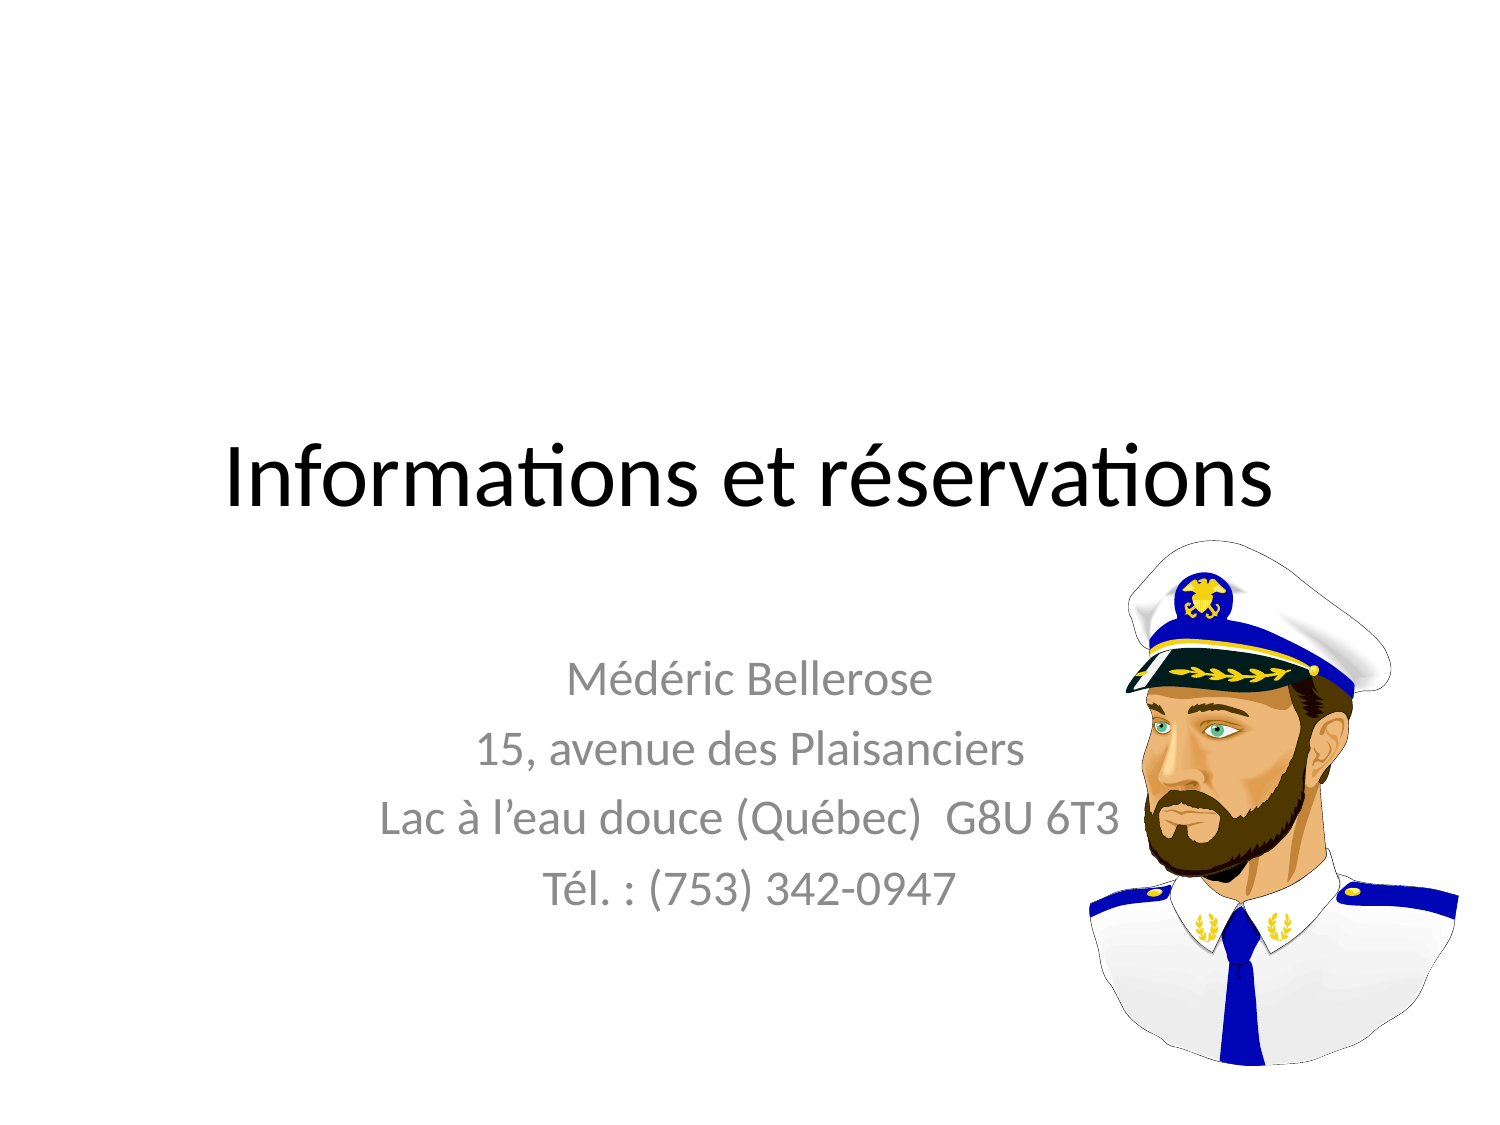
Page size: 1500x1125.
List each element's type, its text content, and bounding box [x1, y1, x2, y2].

subtitle Médéric Bellerose 15, avenue des Plaisanciers Lac à l’eau douce (Québec) G8U 6T3 Tél. : (753) 342-0947 [225, 637, 1082, 925]
picture [1087, 531, 1459, 1071]
title Informations et réservations [112, 349, 1388, 591]
